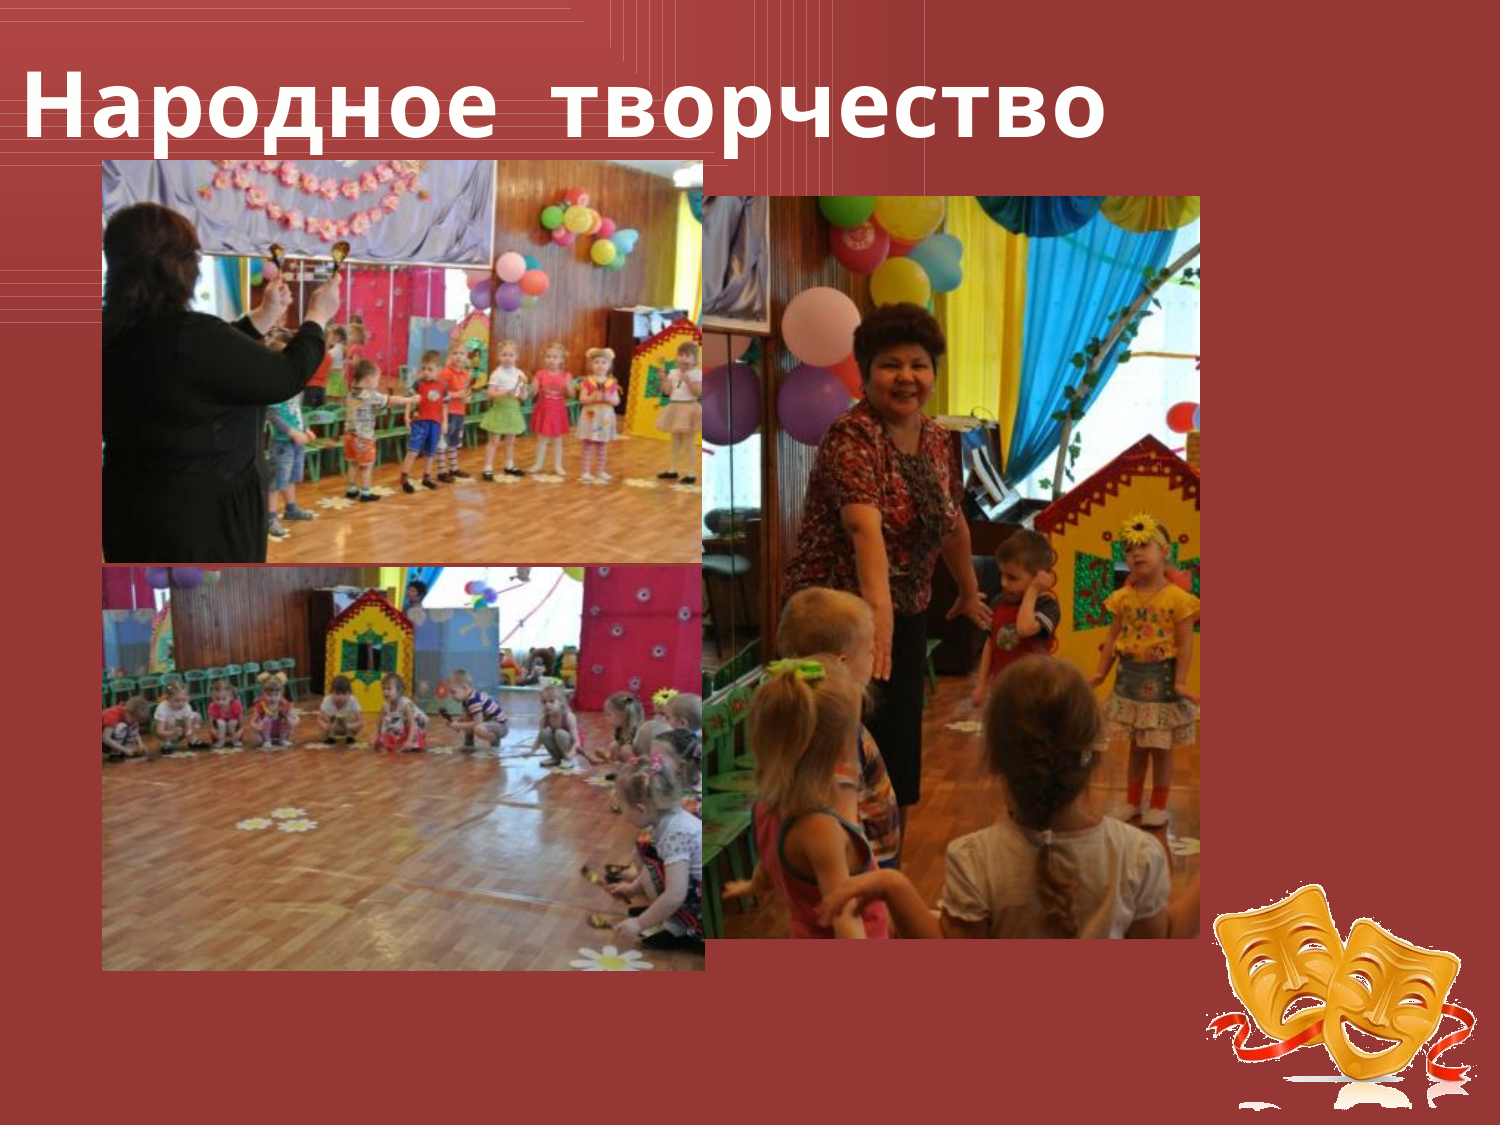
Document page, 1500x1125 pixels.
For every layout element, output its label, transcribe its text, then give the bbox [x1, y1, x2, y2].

picture [101, 160, 1488, 1125]
title Народное творчество [2, 0, 1128, 102]
